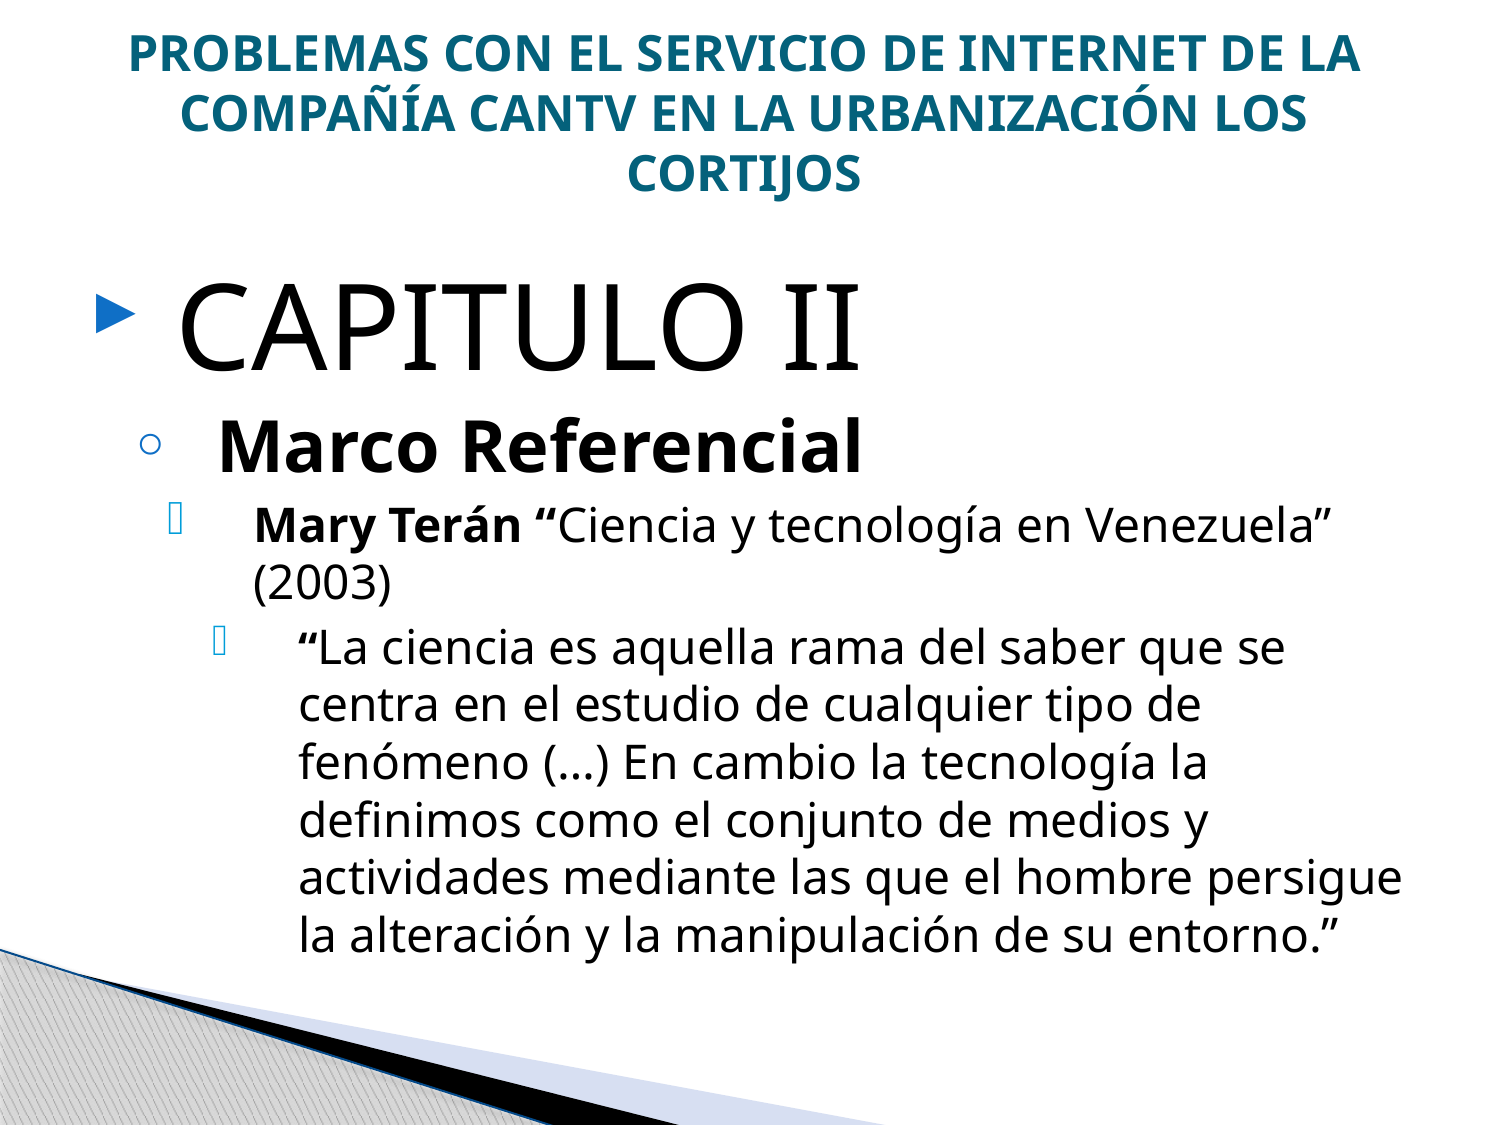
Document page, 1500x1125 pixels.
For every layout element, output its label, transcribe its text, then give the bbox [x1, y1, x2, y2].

list CAPITULO II Marco Referencial Mary Terán “Ciencia y tecnología en Venezuela” (2003) “La ciencia es aquella rama del saber que se centra en el estudio de cualquier tipo de fenómeno (…) En cambio la tecnología la definimos como el conjunto de medios y actividades mediante las que el hombre persigue la alteración y la manipulación de su entorno.” [75, 243, 1425, 986]
title PROBLEMAS CON EL SERVICIO DE INTERNET DE LA COMPAÑÍA CANTV EN LA URBANIZACIÓN LOS CORTIJOS [46, 46, 1442, 176]
